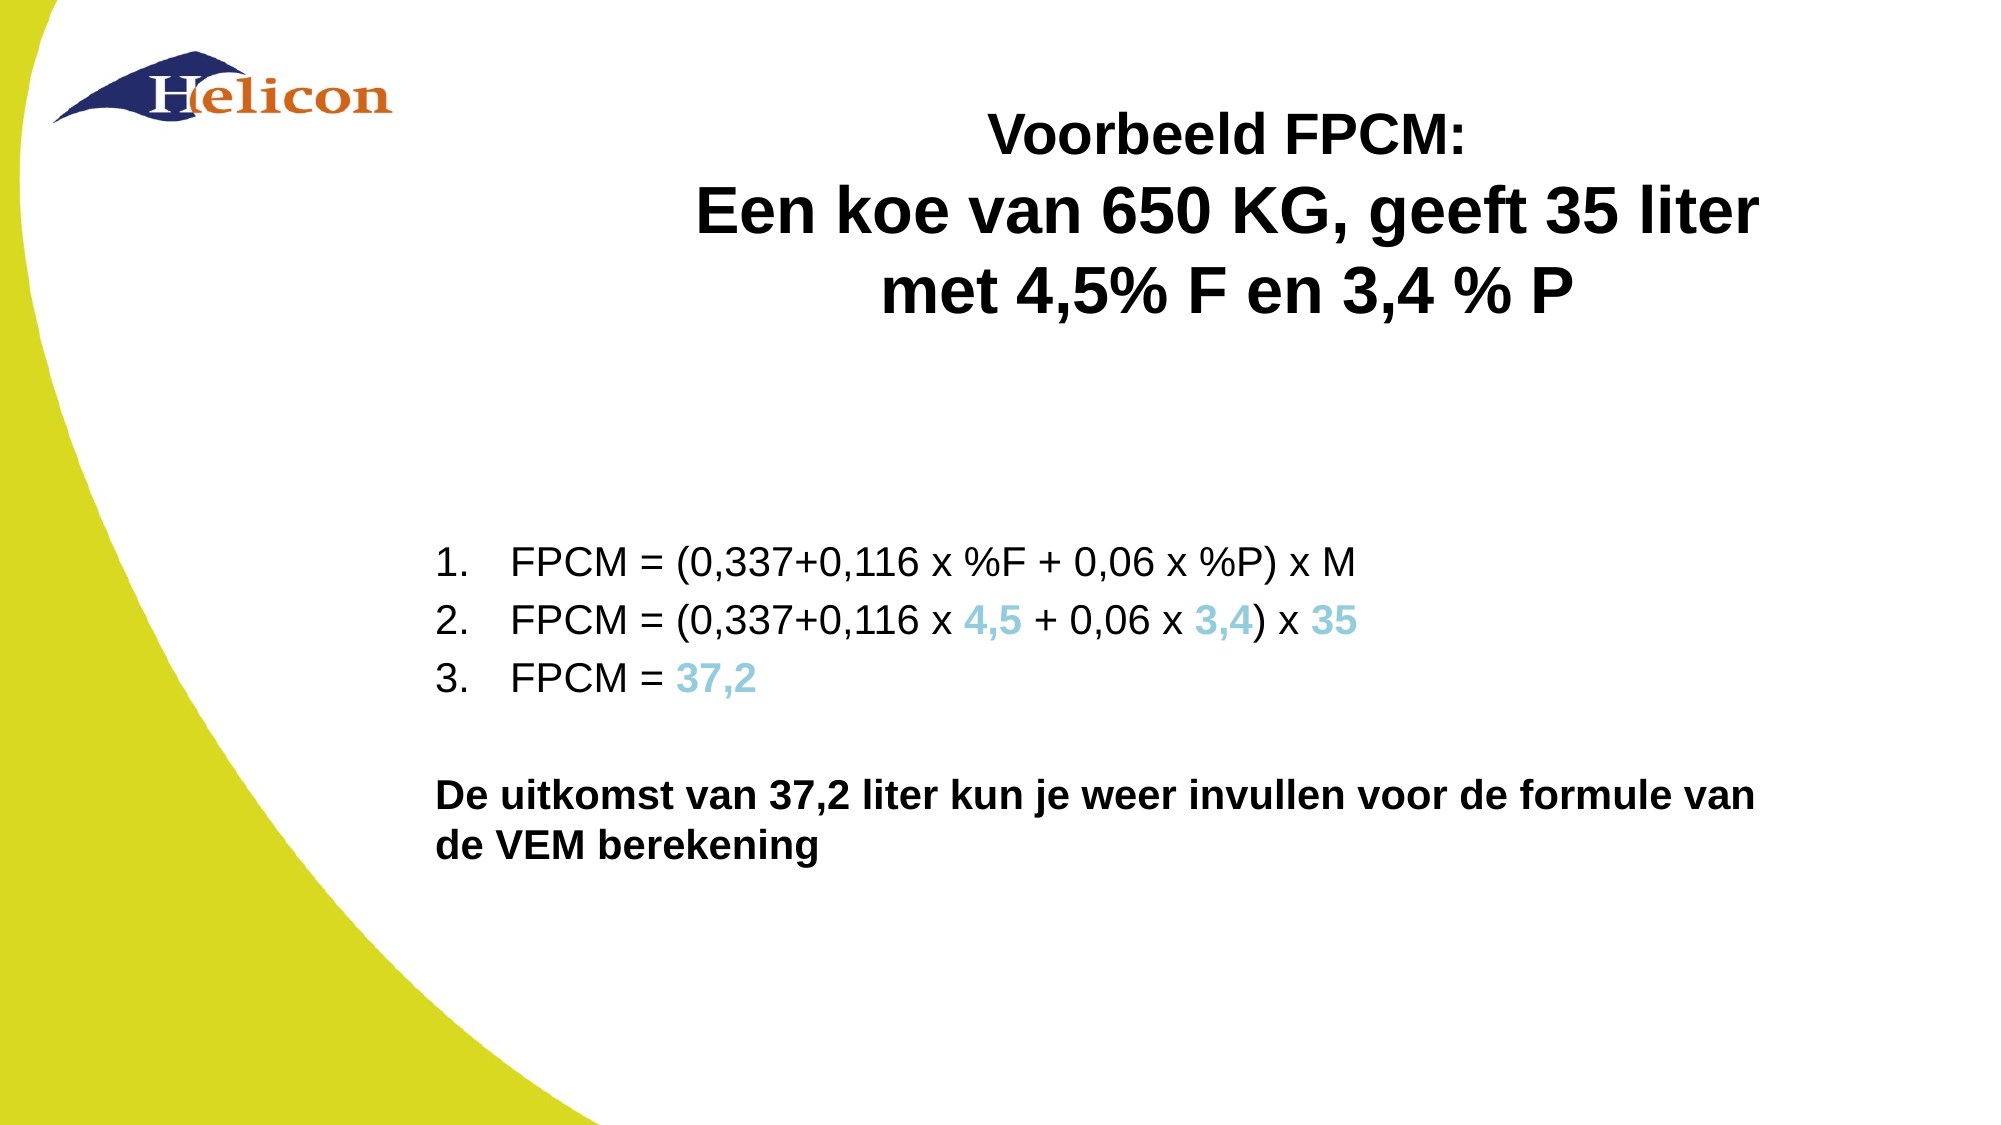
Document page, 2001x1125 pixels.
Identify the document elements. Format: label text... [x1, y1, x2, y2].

title Voorbeeld FPCM: Een koe van 650 KG, geeft 35 liter met 4,5% F en 3,4 % P [653, 66, 1804, 357]
picture [0, 0, 2000, 1125]
list FPCM = (0,337+0,116 x %F + 0,06 x %P) x M FPCM = (0,337+0,116 x 4,5 + 0,06 x 3,4) x 35 FPCM = 37,2 De uitkomst van 37,2 liter kun je weer invullen voor de formule van de VEM berekening [420, 526, 1831, 1125]
